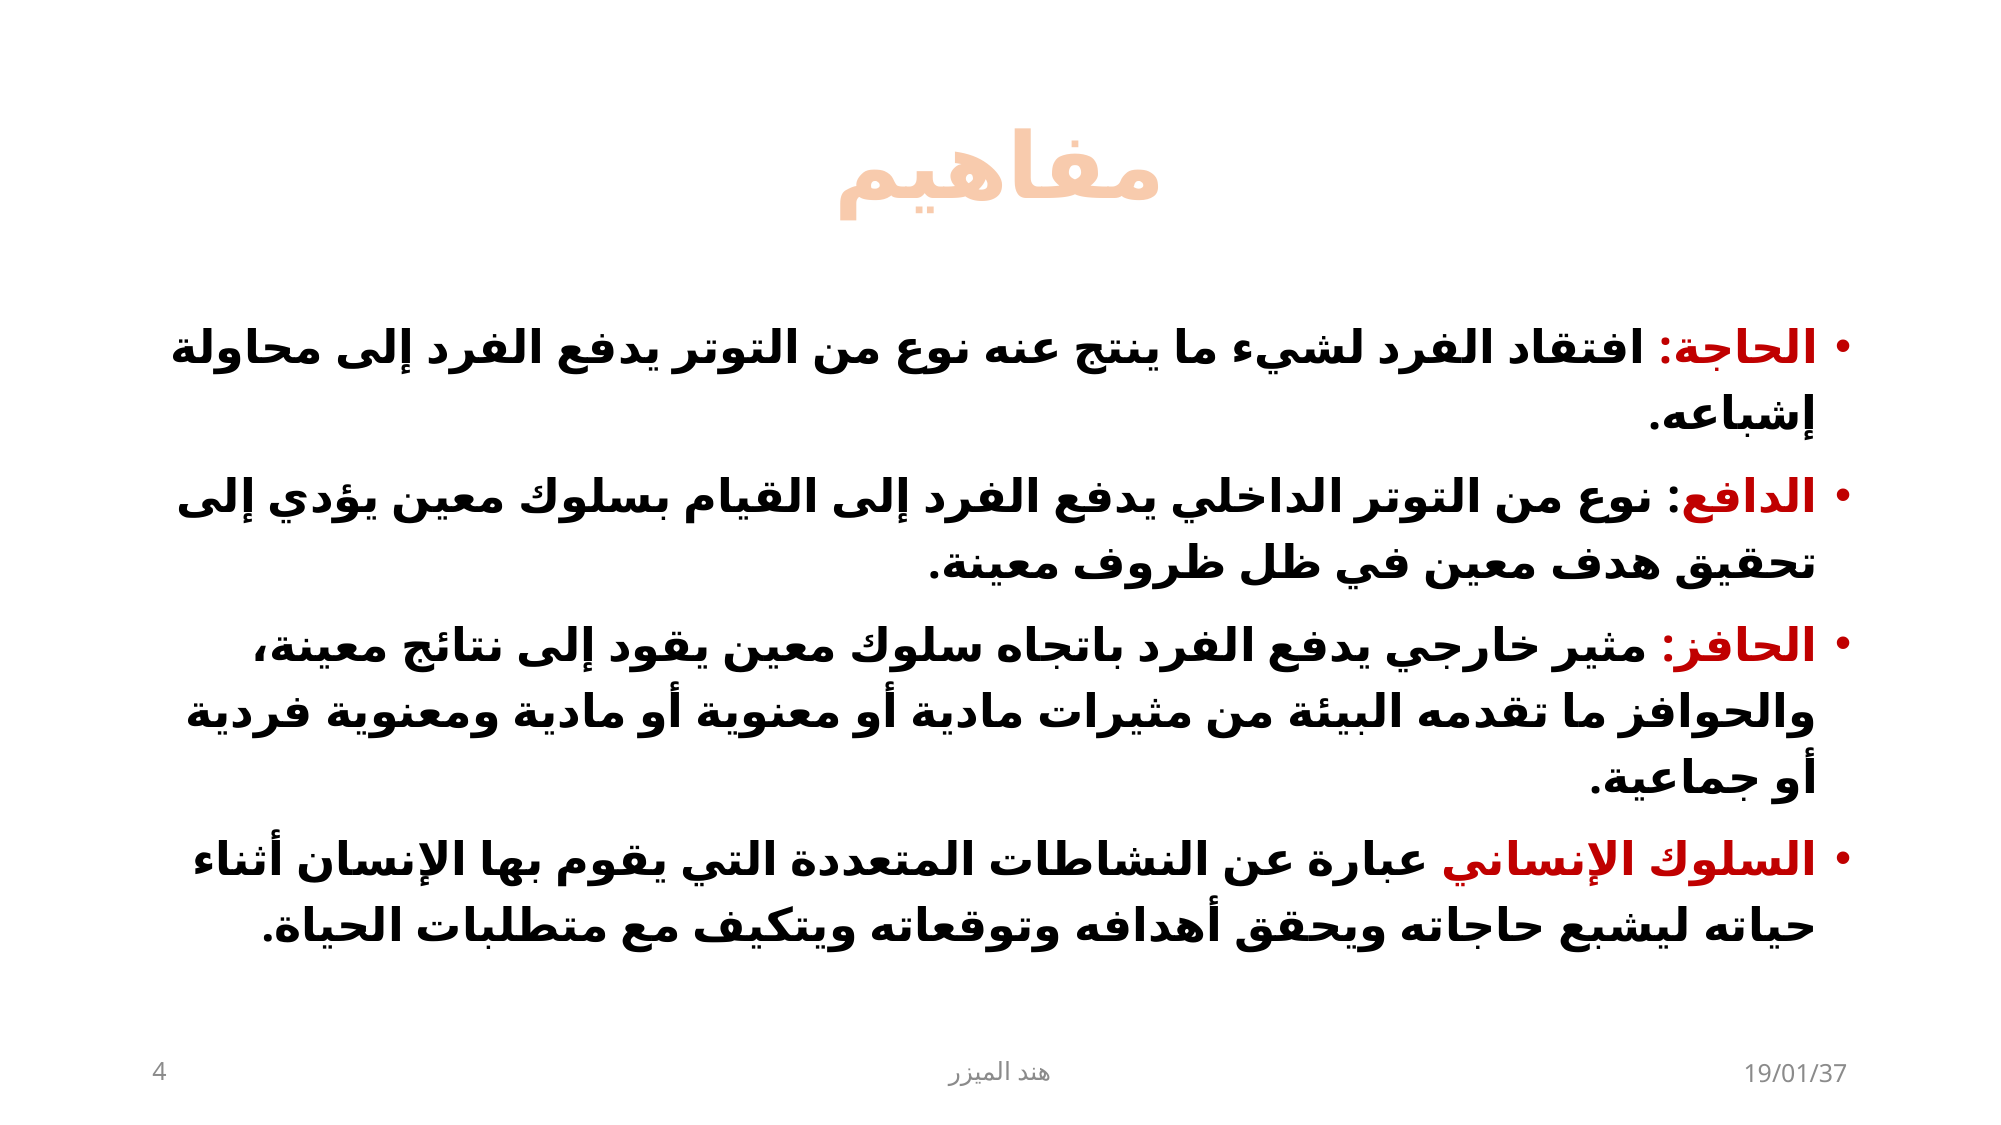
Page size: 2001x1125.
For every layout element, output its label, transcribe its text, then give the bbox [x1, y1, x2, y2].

title مفاهيم [137, 59, 1863, 278]
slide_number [1412, 1042, 1863, 1103]
slide_number 4 [137, 1042, 588, 1103]
footer هند الميزر [662, 1042, 1338, 1103]
list الحاجة: افتقاد الفرد لشيء ما ينتج عنه نوع من التوتر يدفع الفرد إلى محاولة إشباعه. الدافع: نوع من التوتر الداخلي يدفع الفرد إلى القيام بسلوك معين يؤدي إلى تحقيق هدف معين في ظل ظروف معينة. الحافز: مثير خارجي يدفع الفرد باتجاه سلوك معين يقود إلى نتائج معينة، والحوافز ما تقدمه البيئة من مثيرات مادية أو معنوية أو مادية ومعنوية فردية أو جماعية. السلوك الإنساني عبارة عن النشاطات المتعددة التي يقوم بها الإنسان أثناء حياته ليشبع حاجاته ويحقق أهدافه وتوقعاته ويتكيف مع متطلبات الحياة. [137, 299, 1863, 1014]
